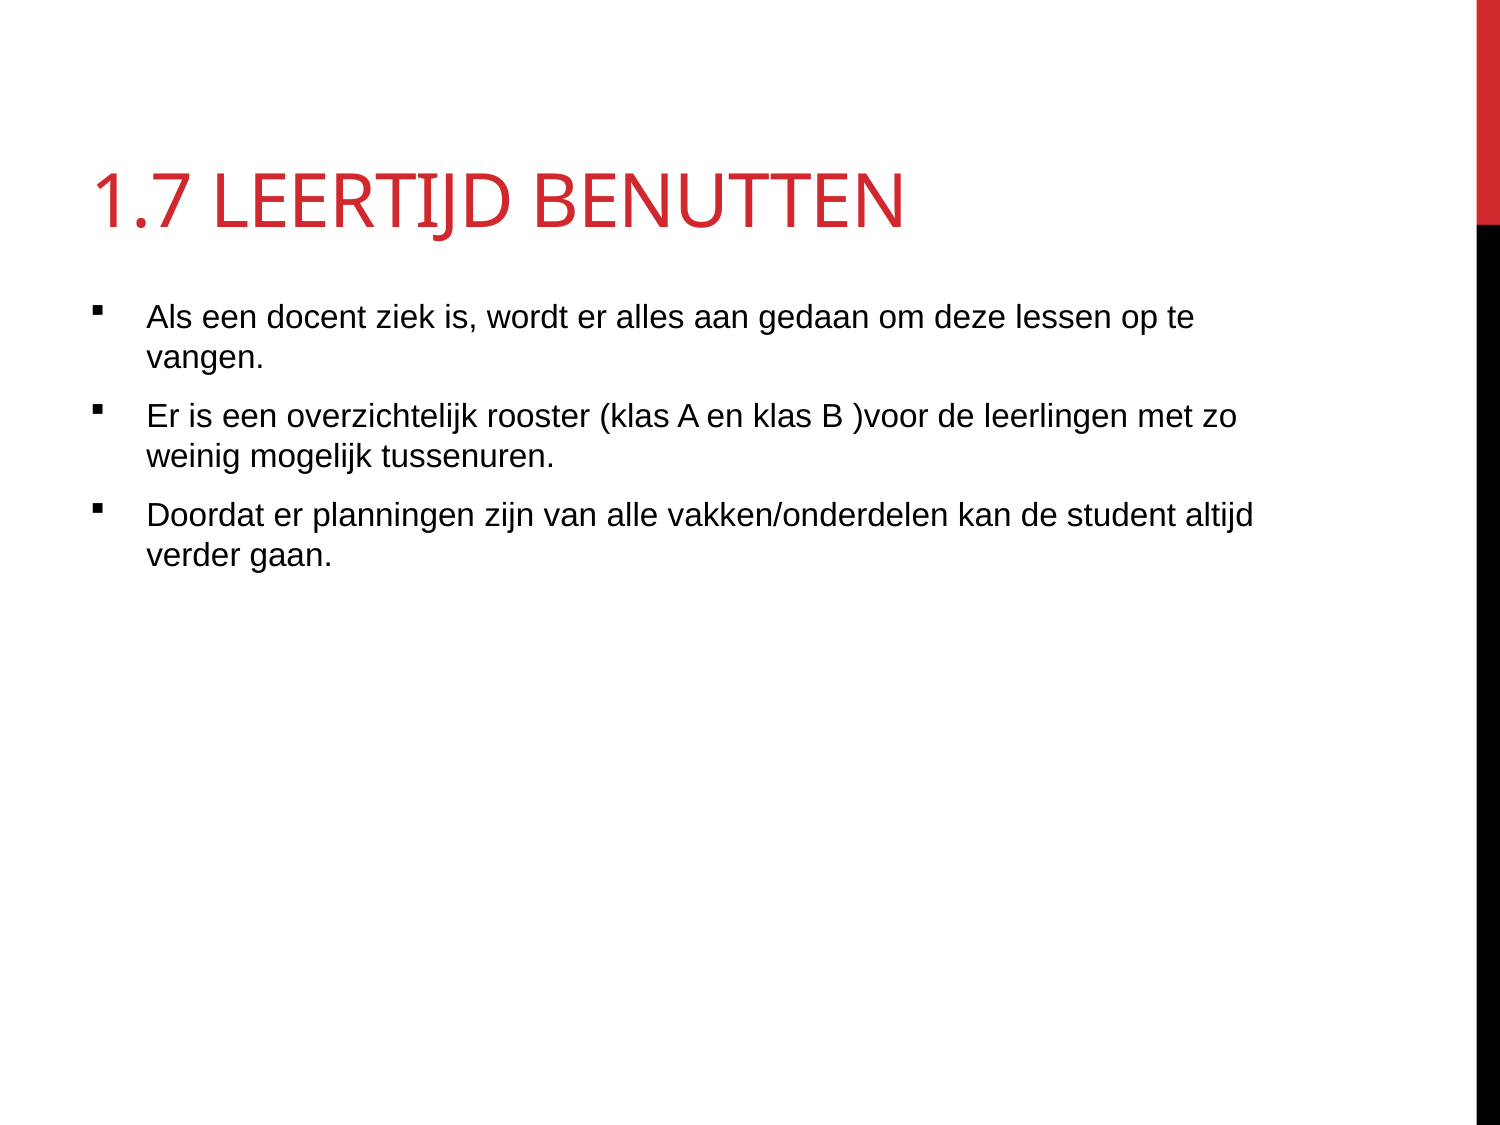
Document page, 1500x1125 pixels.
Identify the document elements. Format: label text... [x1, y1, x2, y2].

list Als een docent ziek is, wordt er alles aan gedaan om deze lessen op te vangen. Er is een overzichtelijk rooster (klas A en klas B )voor de leerlingen met zo weinig mogelijk tussenuren. Doordat er planningen zijn van alle vakken/onderdelen kan de student altijd verder gaan. [75, 287, 1325, 1005]
title 1.7 leertijd benutten [75, 25, 1025, 250]
